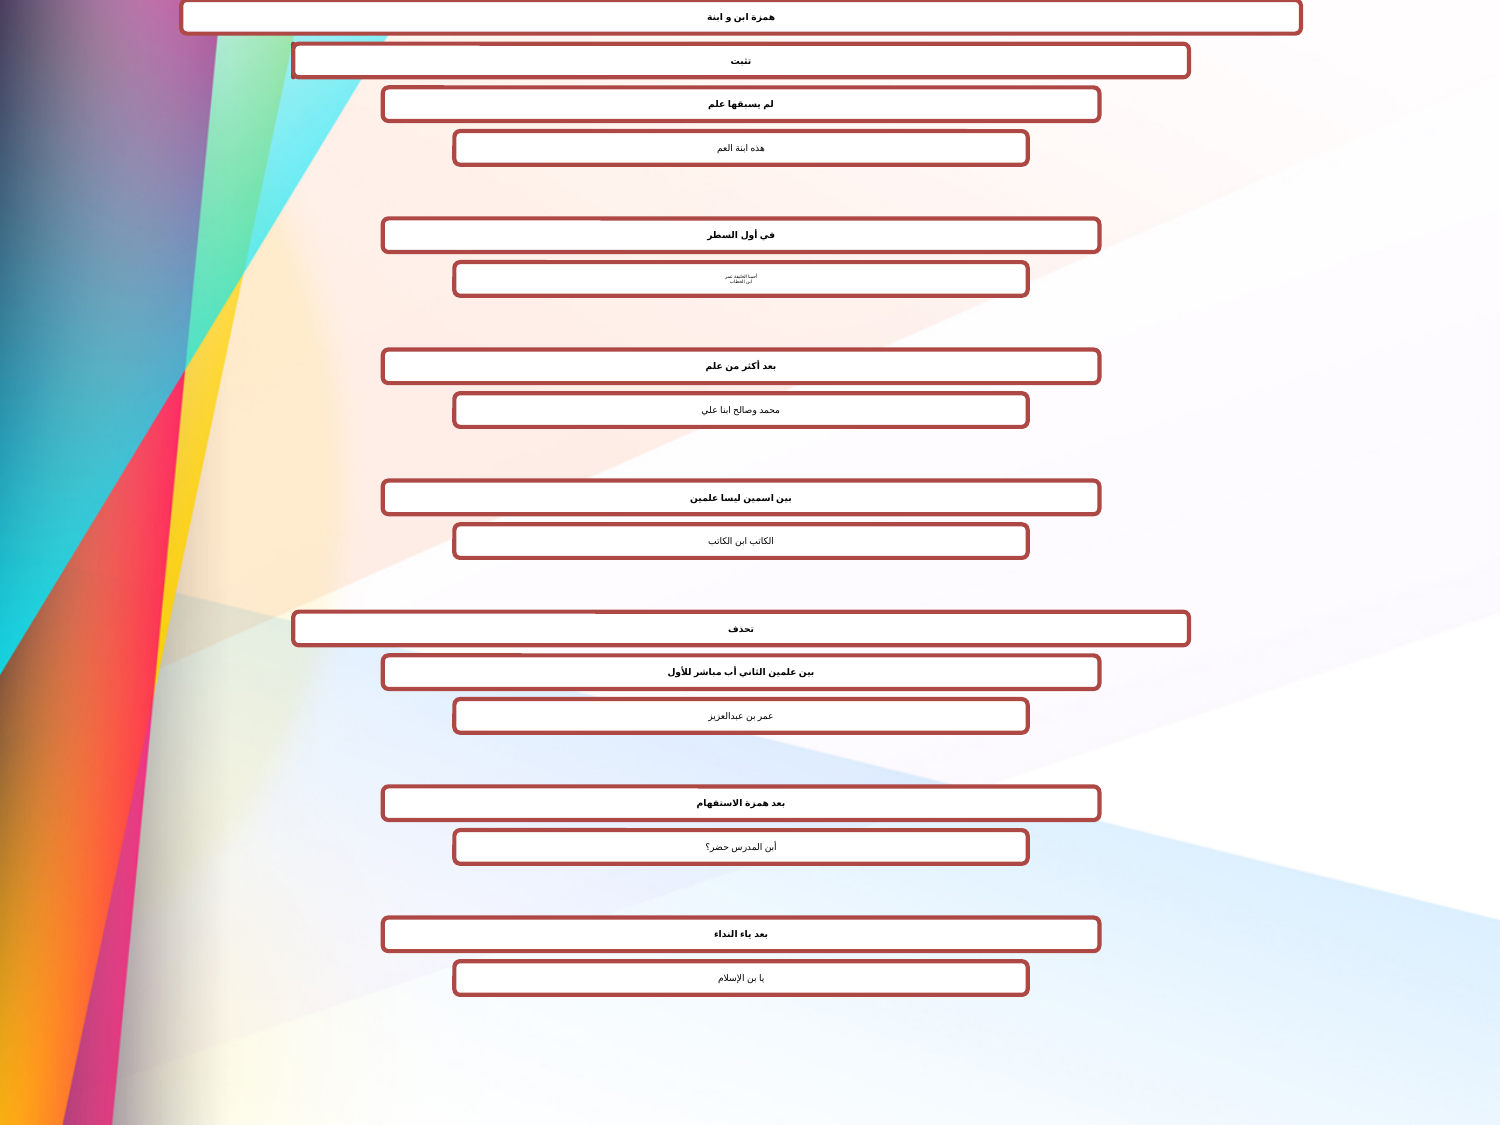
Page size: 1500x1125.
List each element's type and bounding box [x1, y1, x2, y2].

list [41, 0, 1442, 1083]
picture [0, 0, 1500, 1125]
